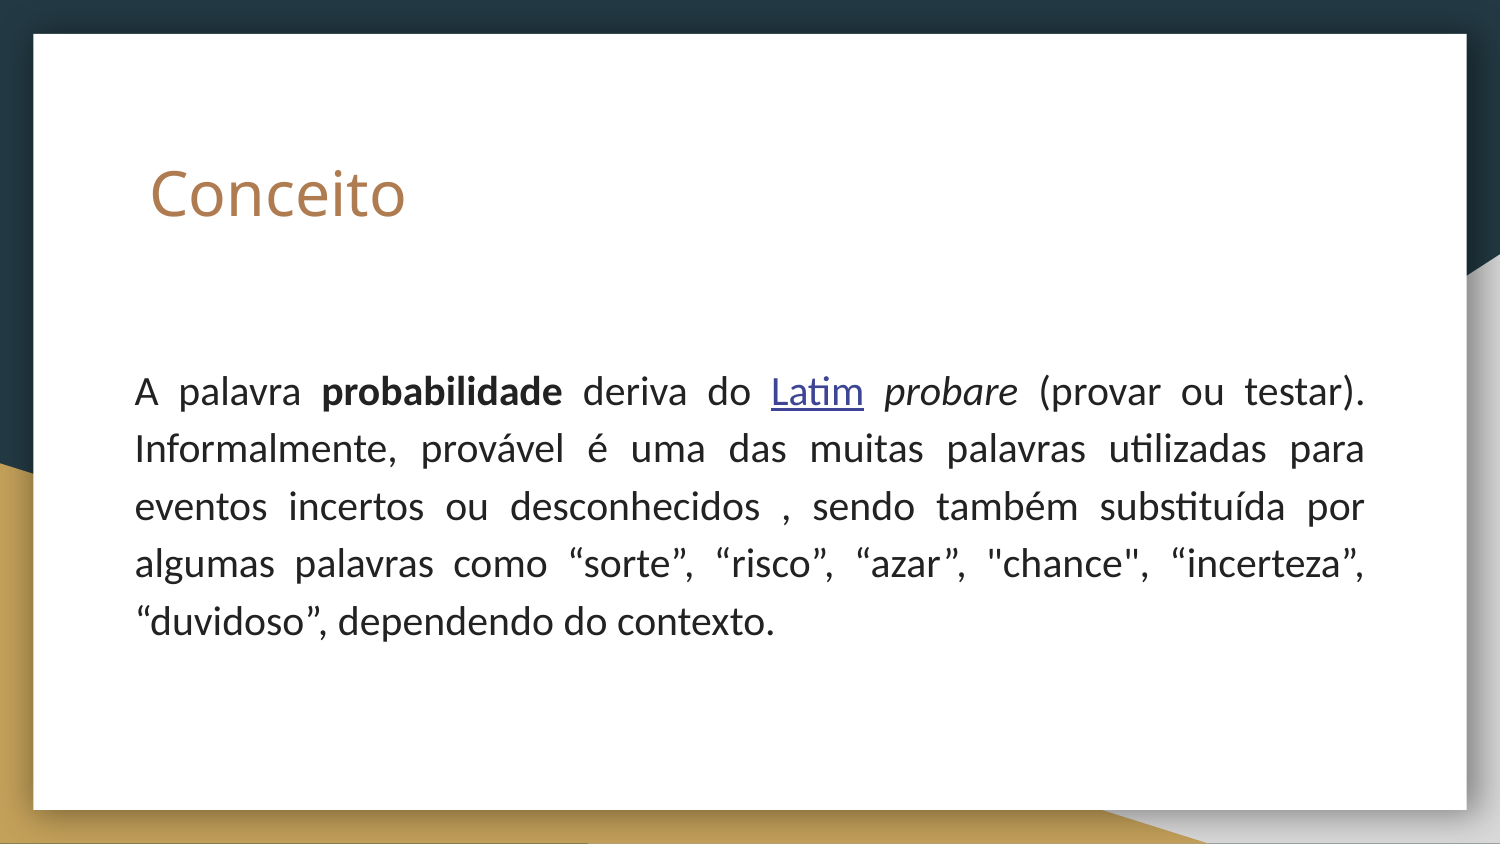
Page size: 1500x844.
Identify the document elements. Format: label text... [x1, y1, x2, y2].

title Conceito [134, 138, 1366, 296]
list A palavra probabilidade deriva do Latim probare (provar ou testar). Informalmente, provável é uma das muitas palavras utilizadas para eventos incertos ou desconhecidos , sendo também substituída por algumas palavras como “sorte”, “risco”, “azar”, "chance", “incerteza”, “duvidoso”, dependendo do contexto. [119, 341, 1381, 749]
